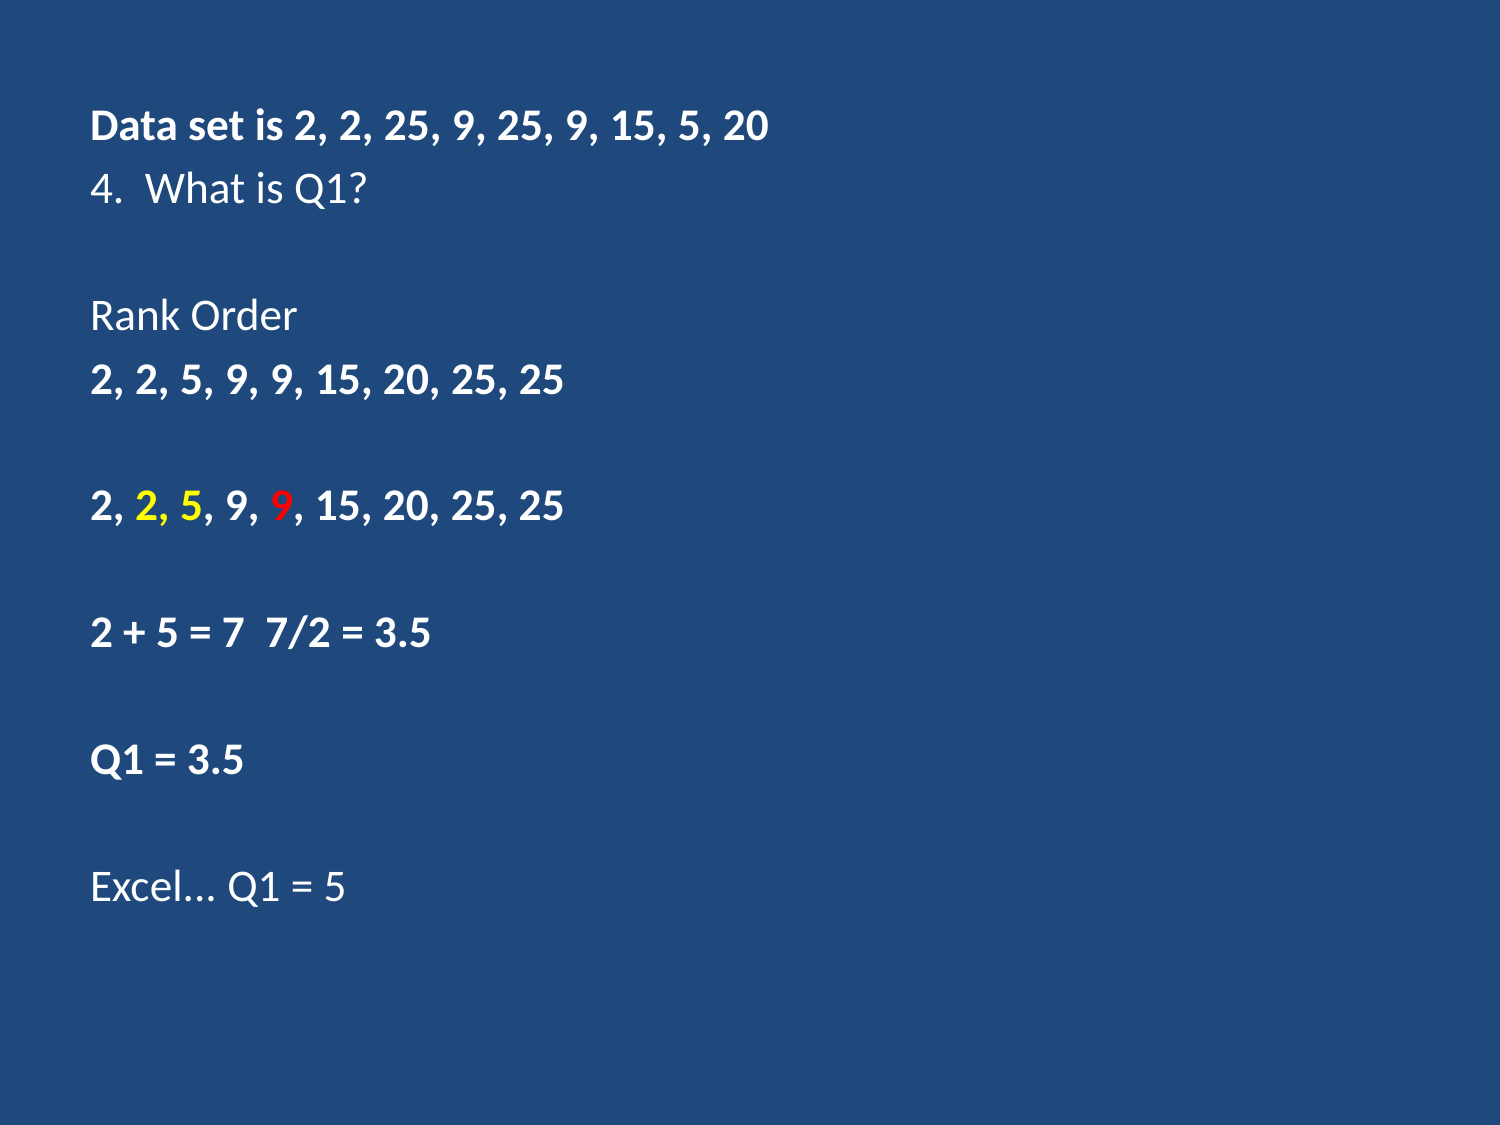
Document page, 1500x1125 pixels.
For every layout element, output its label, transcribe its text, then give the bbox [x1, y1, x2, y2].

list Data set is 2, 2, 25, 9, 25, 9, 15, 5, 20 4. What is Q1? Rank Order 2, 2, 5, 9, 9, 15, 20, 25, 25 2, 2, 5, 9, 9, 15, 20, 25, 25 2 + 5 = 7 7/2 = 3.5 Q1 = 3.5 Excel... Q1 = 5 [75, 87, 1425, 1050]
